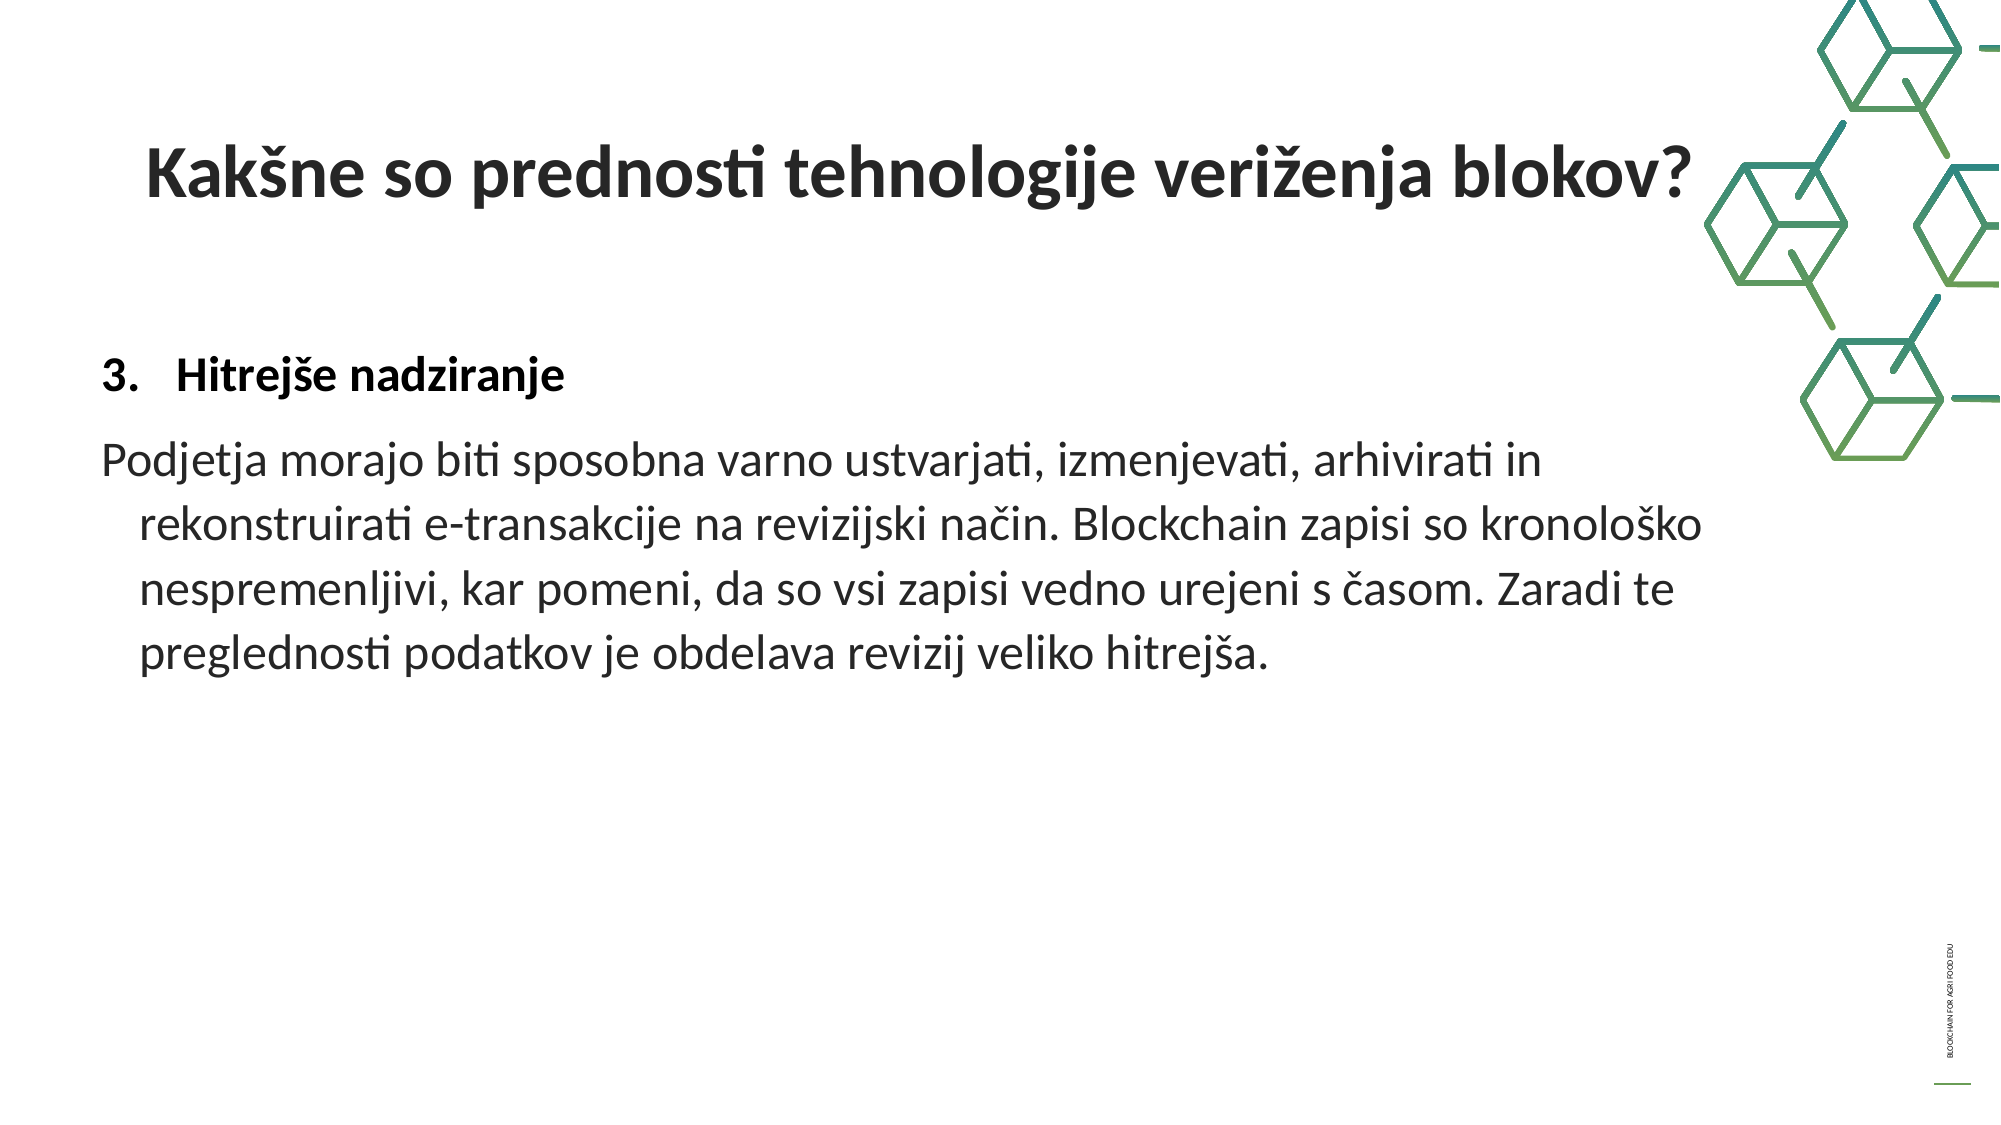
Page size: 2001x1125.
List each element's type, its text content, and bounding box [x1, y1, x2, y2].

list Kakšne so prednosti tehnologije veriženja blokov? [130, 124, 1698, 337]
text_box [1703, 0, 2000, 462]
list Hitrejše nadziranje Podjetja morajo biti sposobna varno ustvarjati, izmenjevati, arhivirati in rekonstruirati e-transakcije na revizijski način. Blockchain zapisi so kronološko nespremenljivi, kar pomeni, da so vsi zapisi vedno urejeni s časom. Zaradi te preglednosti podatkov je obdelava revizij veliko hitrejša. [86, 329, 1825, 1100]
